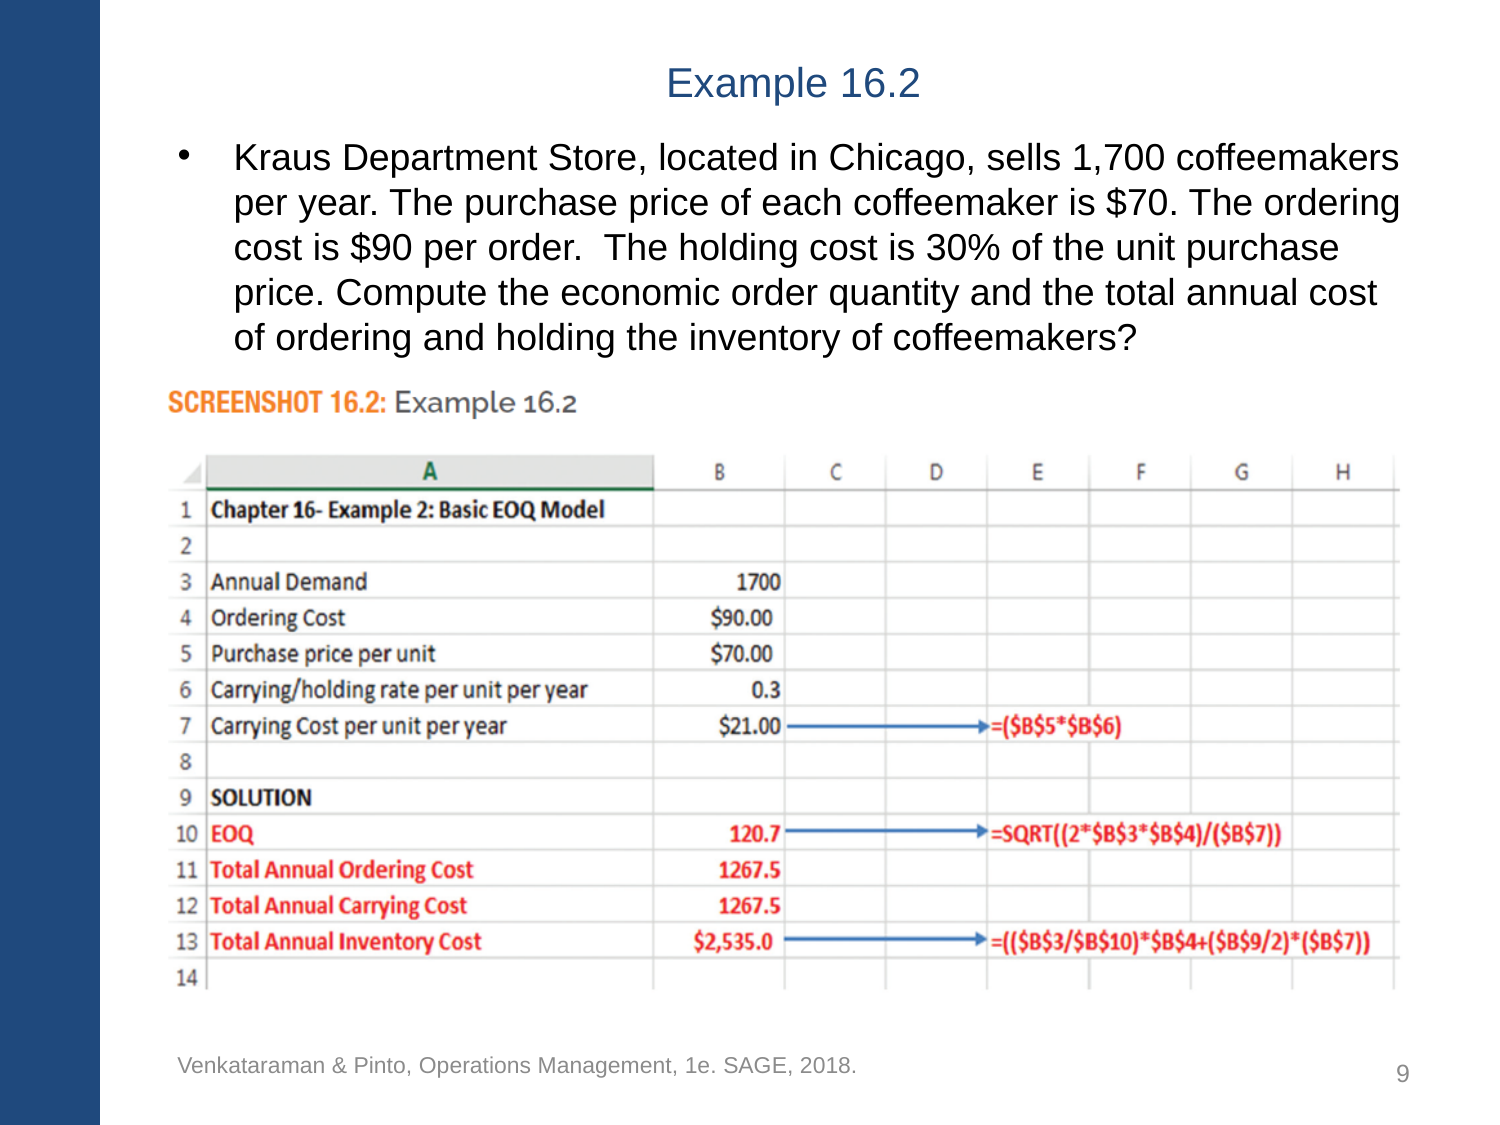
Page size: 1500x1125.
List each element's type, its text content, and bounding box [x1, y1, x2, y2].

footer Venkataraman & Pinto, Operations Management, 1e. SAGE, 2018. [162, 1042, 1313, 1103]
slide_number 9 [1350, 1042, 1425, 1103]
title Example 16.2 [162, 24, 1425, 125]
list Kraus Department Store, located in Chicago, sells 1,700 coffeemakers per year. The purchase price of each coffeemaker is $70. The ordering cost is $90 per order. The holding cost is 30% of the unit purchase price. Compute the economic order quantity and the total annual cost of ordering and holding the inventory of coffeemakers? [162, 125, 1425, 374]
picture [162, 374, 1467, 1028]
